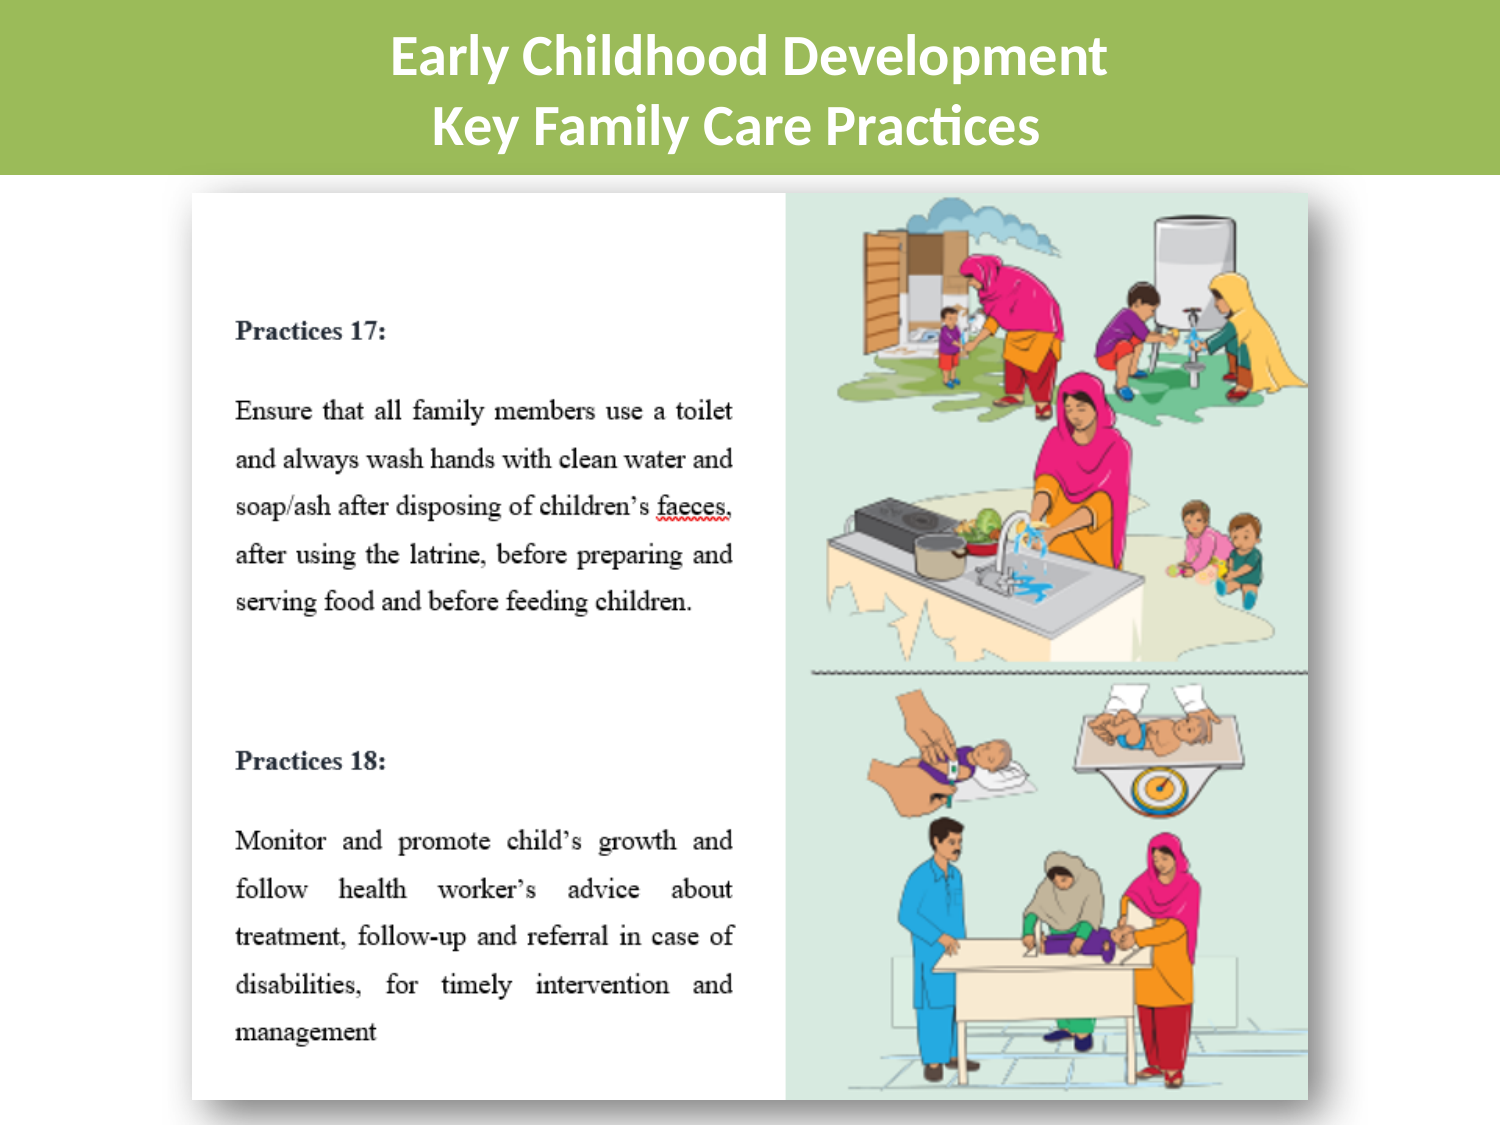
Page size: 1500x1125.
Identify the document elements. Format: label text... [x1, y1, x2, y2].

picture [191, 193, 1308, 1101]
text_box Early Childhood Development Key Family Care Practices [0, 0, 1500, 175]
